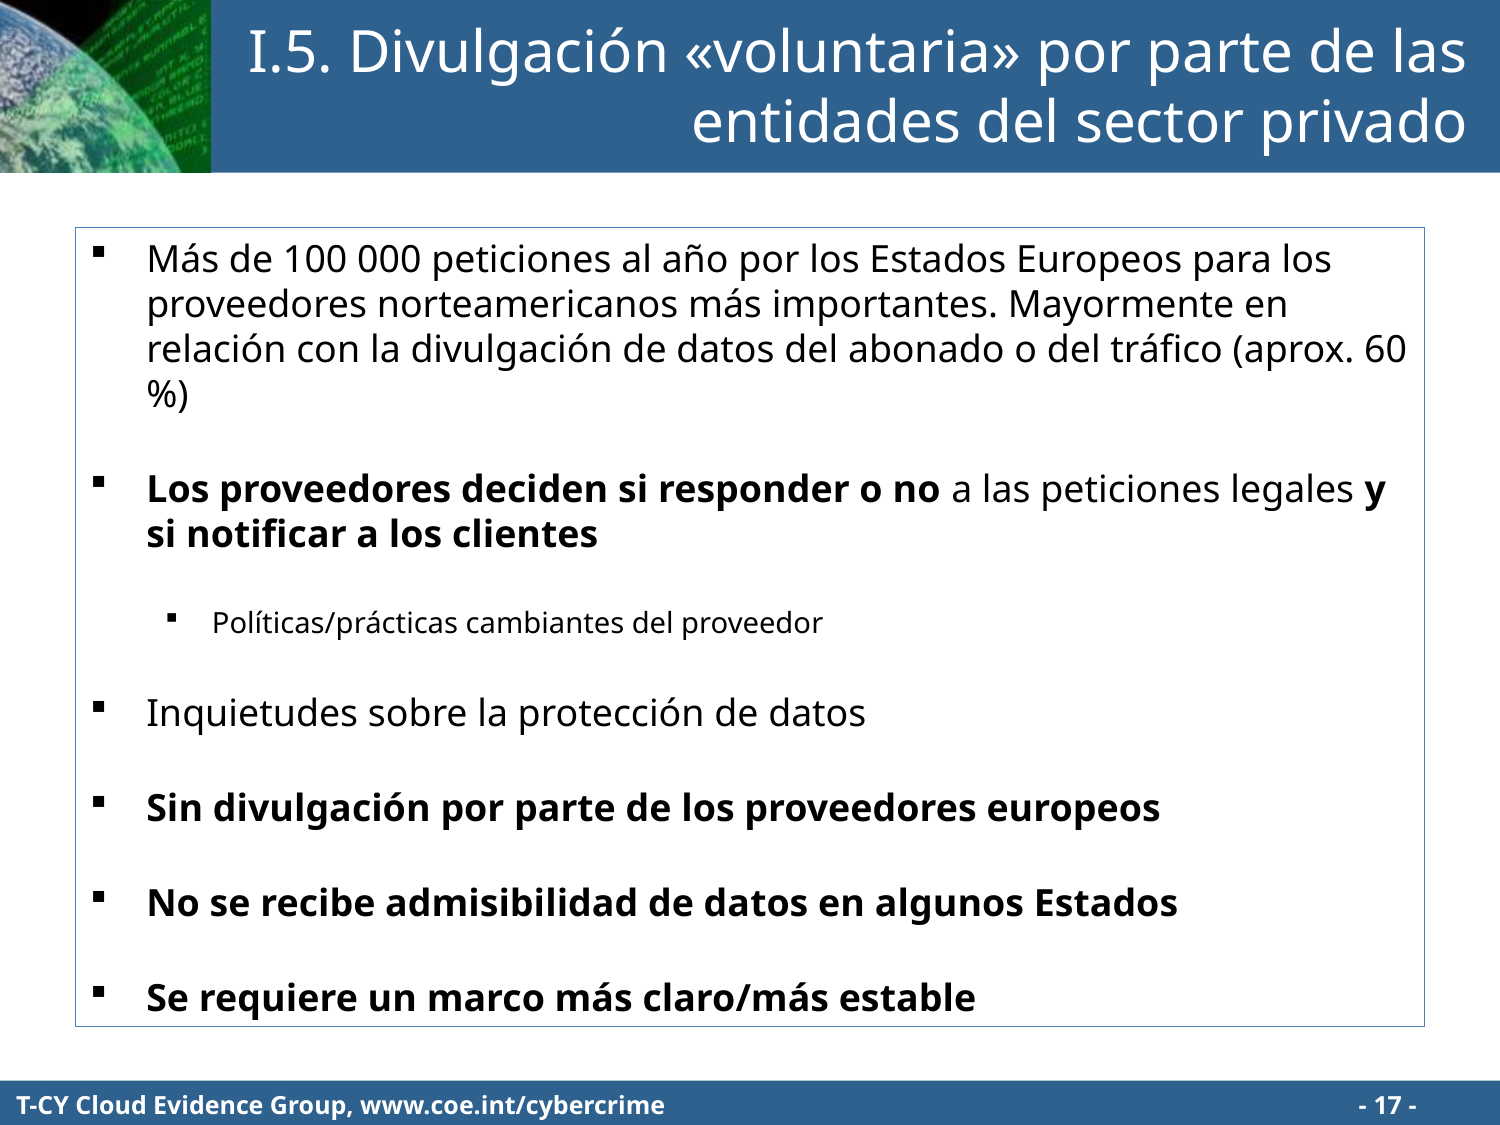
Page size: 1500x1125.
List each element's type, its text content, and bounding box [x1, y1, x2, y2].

text_box I.5. Divulgación «voluntaria» por parte de las entidades del sector privado [230, 7, 1483, 162]
picture [0, 0, 212, 173]
text_box [0, 1079, 1500, 1125]
text_box [214, 0, 1500, 175]
list Más de 100 000 peticiones al año por los Estados Europeos para los proveedores norteamericanos más importantes. Mayormente en relación con la divulgación de datos del abonado o del tráfico (aprox. 60 %) Los proveedores deciden si responder o no a las peticiones legales y si notificar a los clientes Políticas/prácticas cambiantes del proveedor Inquietudes sobre la protección de datos Sin divulgación por parte de los proveedores europeos No se recibe admisibilidad de datos en algunos Estados Se requiere un marco más claro/más estable [75, 227, 1425, 1027]
text_box T-CY Cloud Evidence Group, www.coe.int/cybercrime - 17 - [1, 1082, 1500, 1125]
